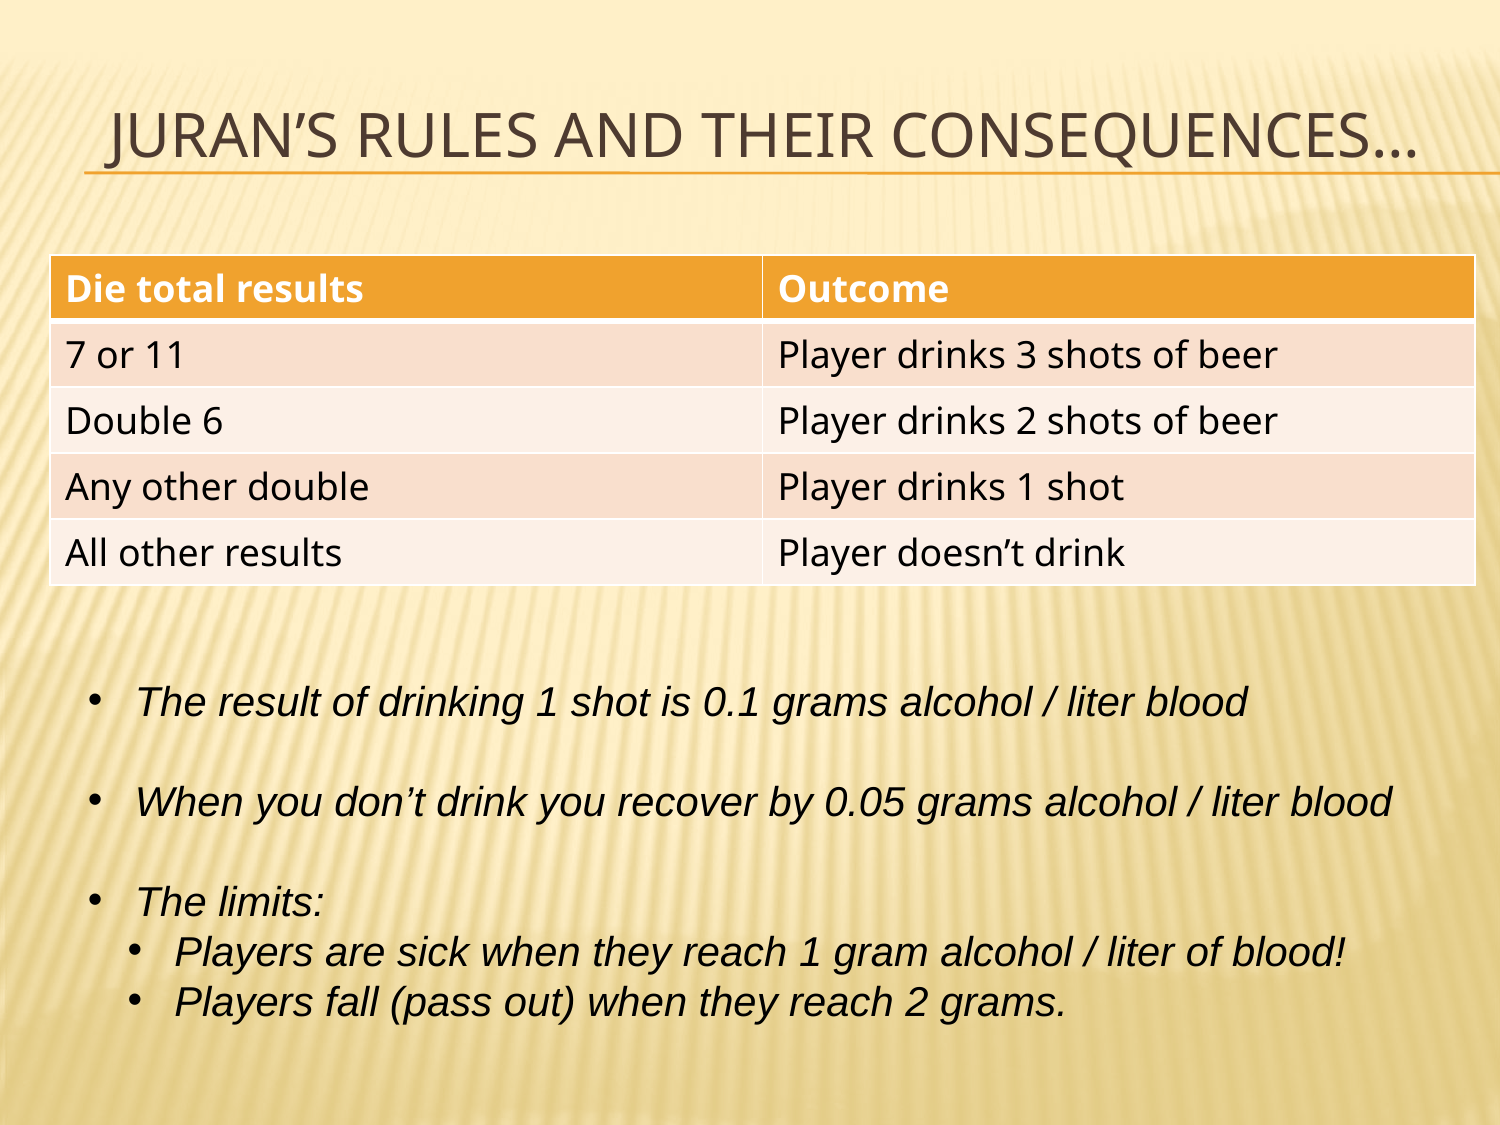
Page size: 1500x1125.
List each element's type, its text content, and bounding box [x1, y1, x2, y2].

table_cell All other results [51, 520, 762, 584]
table_header Outcome [763, 256, 1474, 318]
title Juran’s rules AND THEIR CONSEQUENCES… [94, 64, 1500, 201]
table_cell Player doesn’t drink [763, 520, 1474, 584]
table_cell 7 or 11 [51, 324, 762, 386]
table_cell Player drinks 1 shot [763, 454, 1474, 518]
table_cell Double 6 [51, 388, 762, 452]
text_box The result of drinking 1 shot is 0.1 grams alcohol / liter blood When you don’t drink you recover by 0.05 grams alcohol / liter blood The limits: Players are sick when they reach 1 gram alcohol / liter of blood! Players fall (pass out) when they reach 2 grams. [73, 667, 1500, 1092]
table_cell Player drinks 2 shots of beer [763, 388, 1474, 452]
table_cell Any other double [51, 454, 762, 518]
table_header Die total results [51, 256, 762, 318]
table_cell Player drinks 3 shots of beer [763, 324, 1474, 386]
